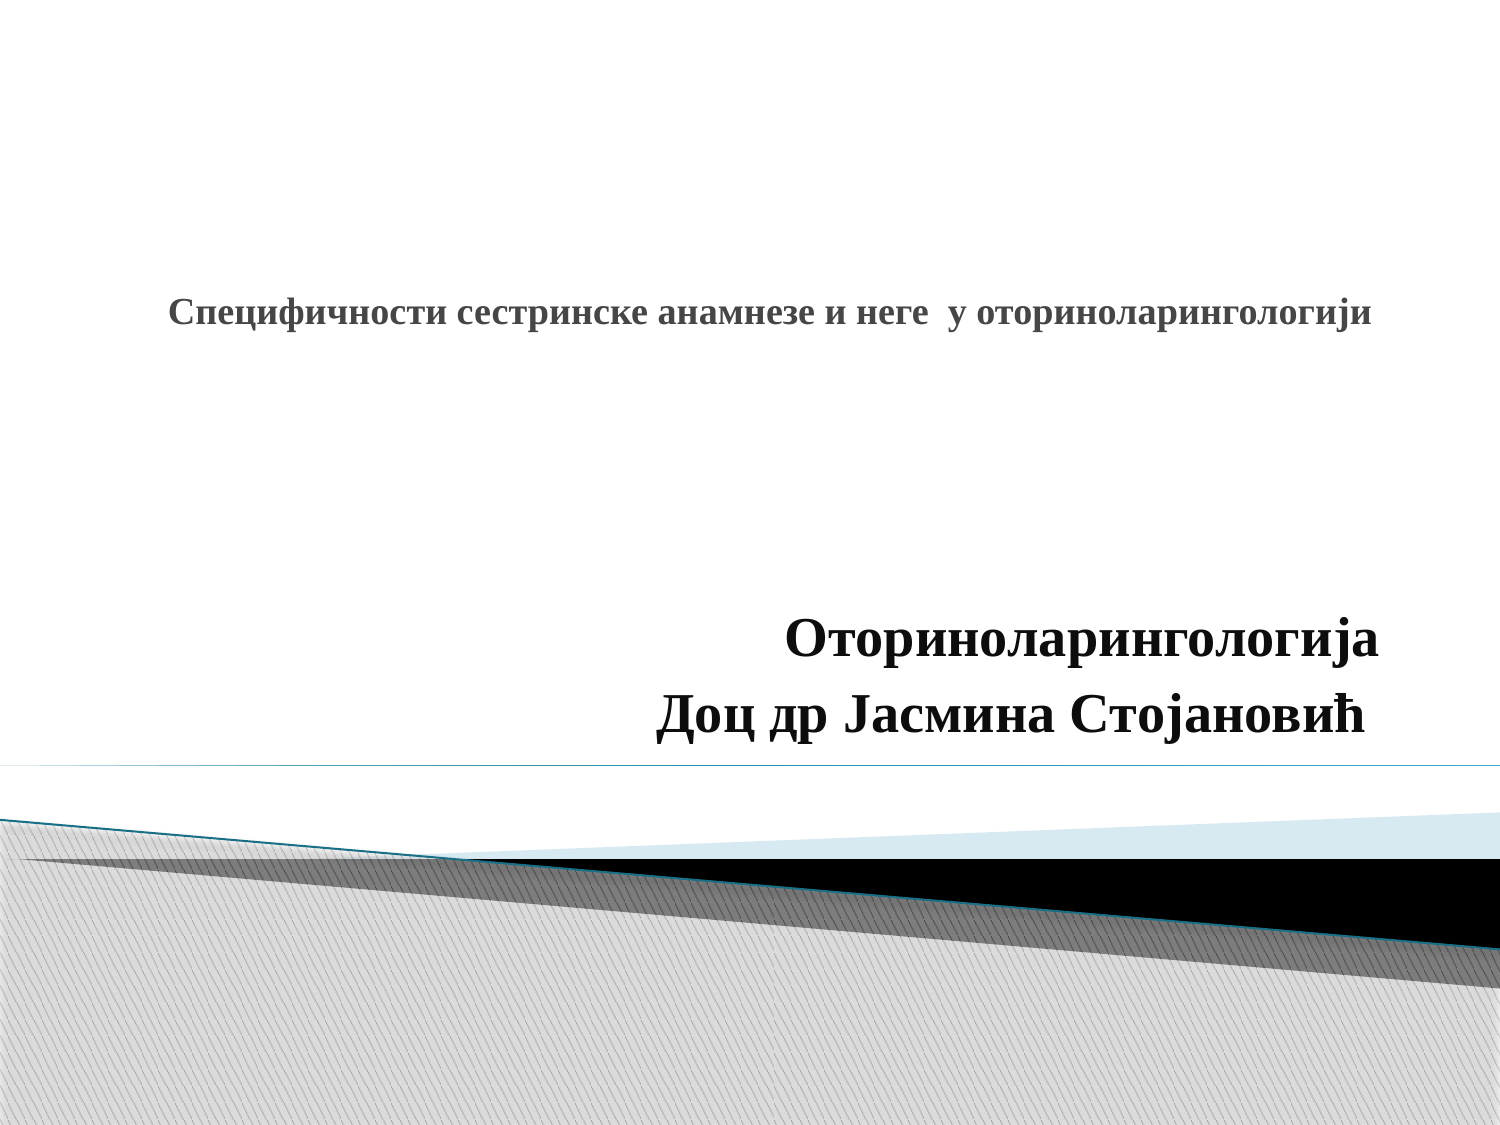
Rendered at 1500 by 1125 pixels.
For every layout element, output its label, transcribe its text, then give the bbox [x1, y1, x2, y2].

picture [5, 859, 1500, 989]
subtitle Оториноларингологија Доц др Јасмина Стојановић [112, 592, 1388, 790]
title Специфичности сестринске анамнезе и неге у оториноларингологији [112, 277, 1388, 340]
